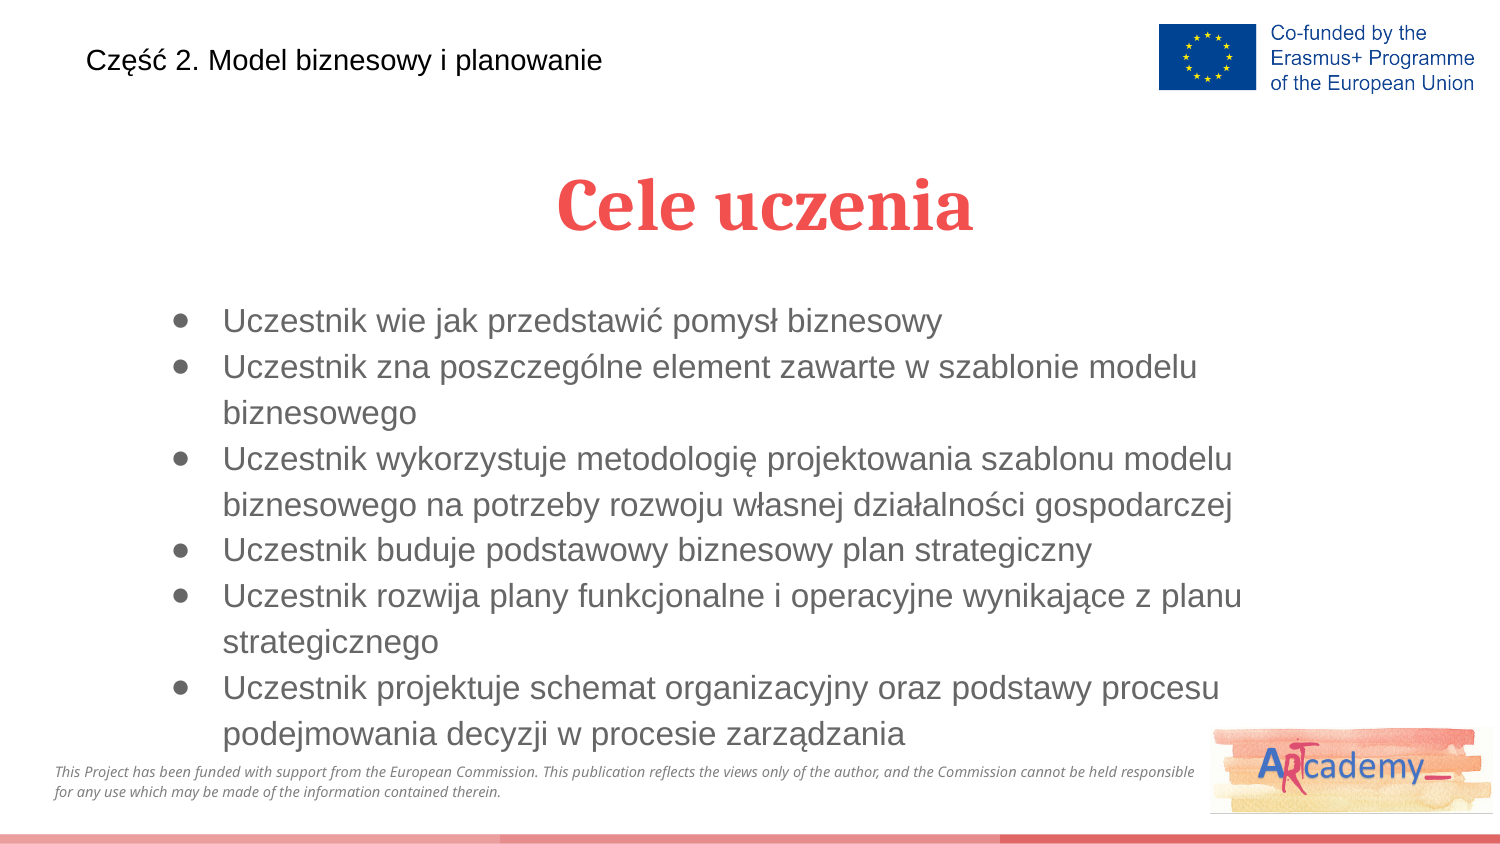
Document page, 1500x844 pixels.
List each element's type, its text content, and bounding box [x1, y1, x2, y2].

picture [1210, 709, 1493, 844]
text_box Część 2. Model biznesowy i planowanie [70, 33, 750, 85]
list Uczestnik wie jak przedstawić pomysł biznesowy Uczestnik zna poszczególne element zawarte w szablonie modelu biznesowego Uczestnik wykorzystuje metodologię projektowania szablonu modelu biznesowego na potrzeby rozwoju własnej działalności gospodarczej Uczestnik buduje podstawowy biznesowy plan strategiczny Uczestnik rozwija plany funkcjonalne i operacyjne wynikające z planu strategicznego Uczestnik projektuje schemat organizacyjny oraz podstawy procesu podejmowania decyzji w procesie zarządzania [132, 278, 1382, 642]
picture [1158, 24, 1474, 94]
text_box This Project has been funded with support from the European Commission. This publication reflects the views only of the author, and the Commission cannot be held responsible for any use which may be made of the information contained therein. [39, 754, 1205, 799]
title Cele uczenia [180, 53, 1352, 261]
